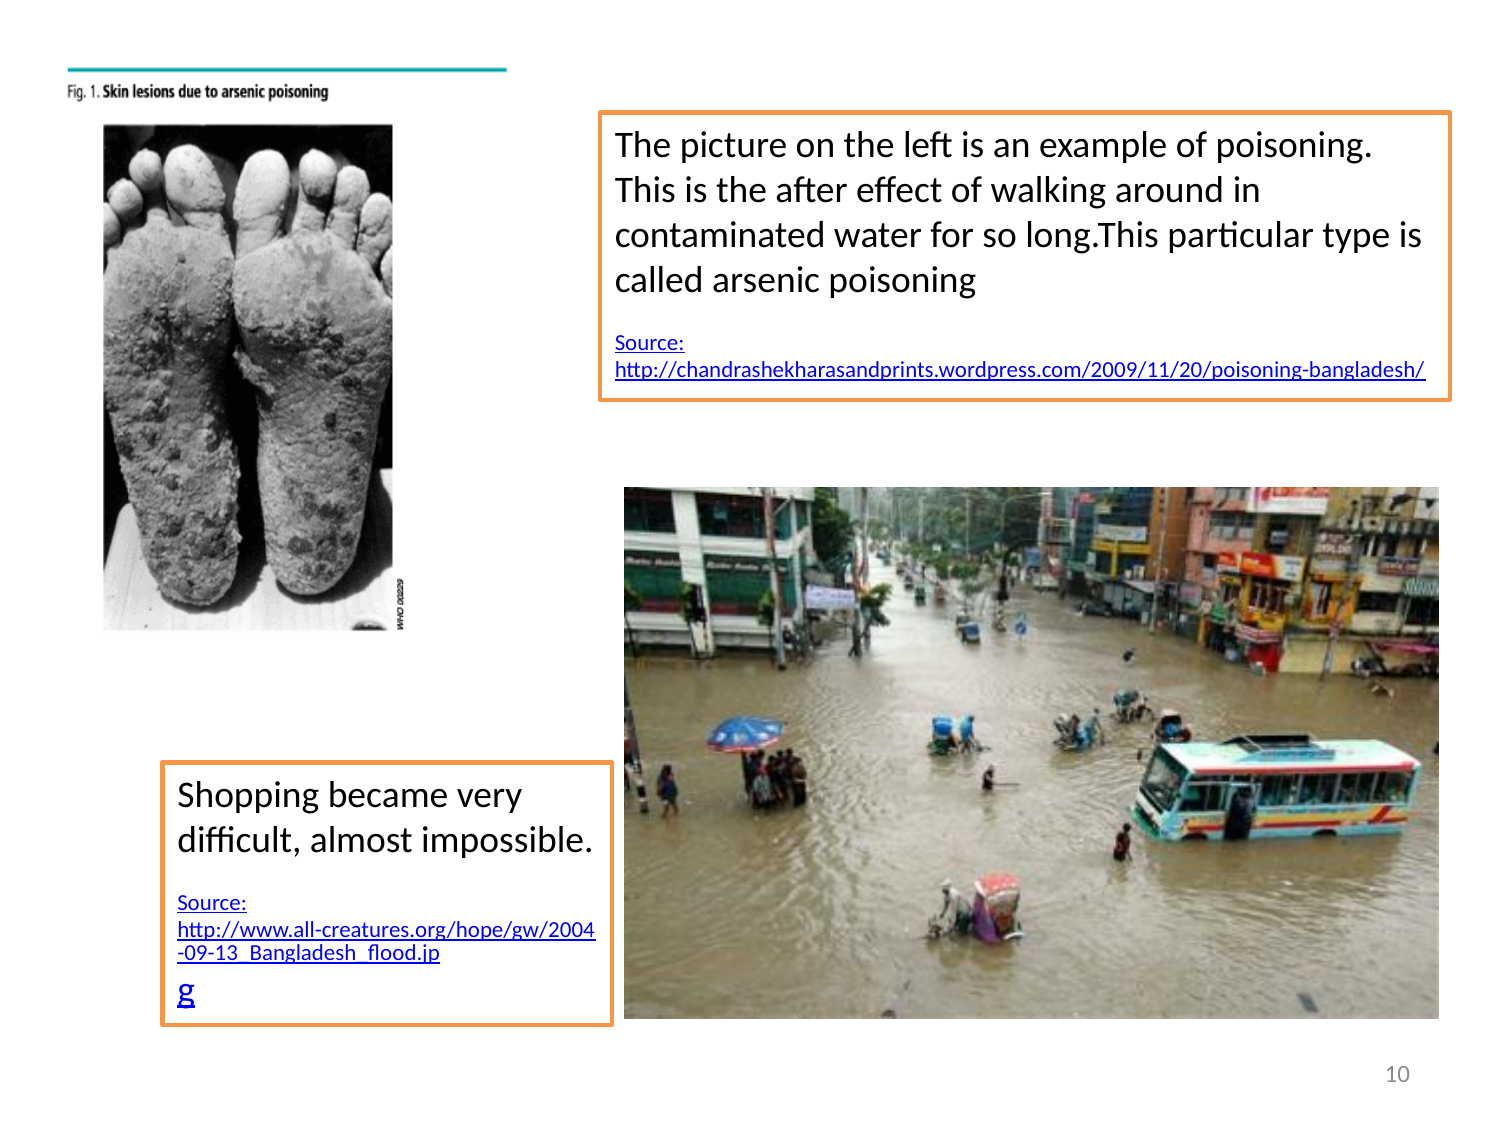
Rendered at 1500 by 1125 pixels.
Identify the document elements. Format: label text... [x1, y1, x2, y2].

text_box The picture on the left is an example of poisoning. This is the after effect of walking around in contaminated water for so long.This particular type is called arsenic poisoning Source: http://chandrashekharasandprints.wordpress.com/2009/11/20/poisoning-bangladesh/ [598, 110, 1452, 402]
picture [624, 487, 1440, 1020]
picture [62, 62, 513, 638]
text_box Shopping became very difficult, almost impossible. Source: http://www.all-creatures.org/hope/gw/2004-09-13_Bangladesh_flood.jpg [160, 760, 614, 1027]
slide_number 10 [1074, 1042, 1425, 1103]
